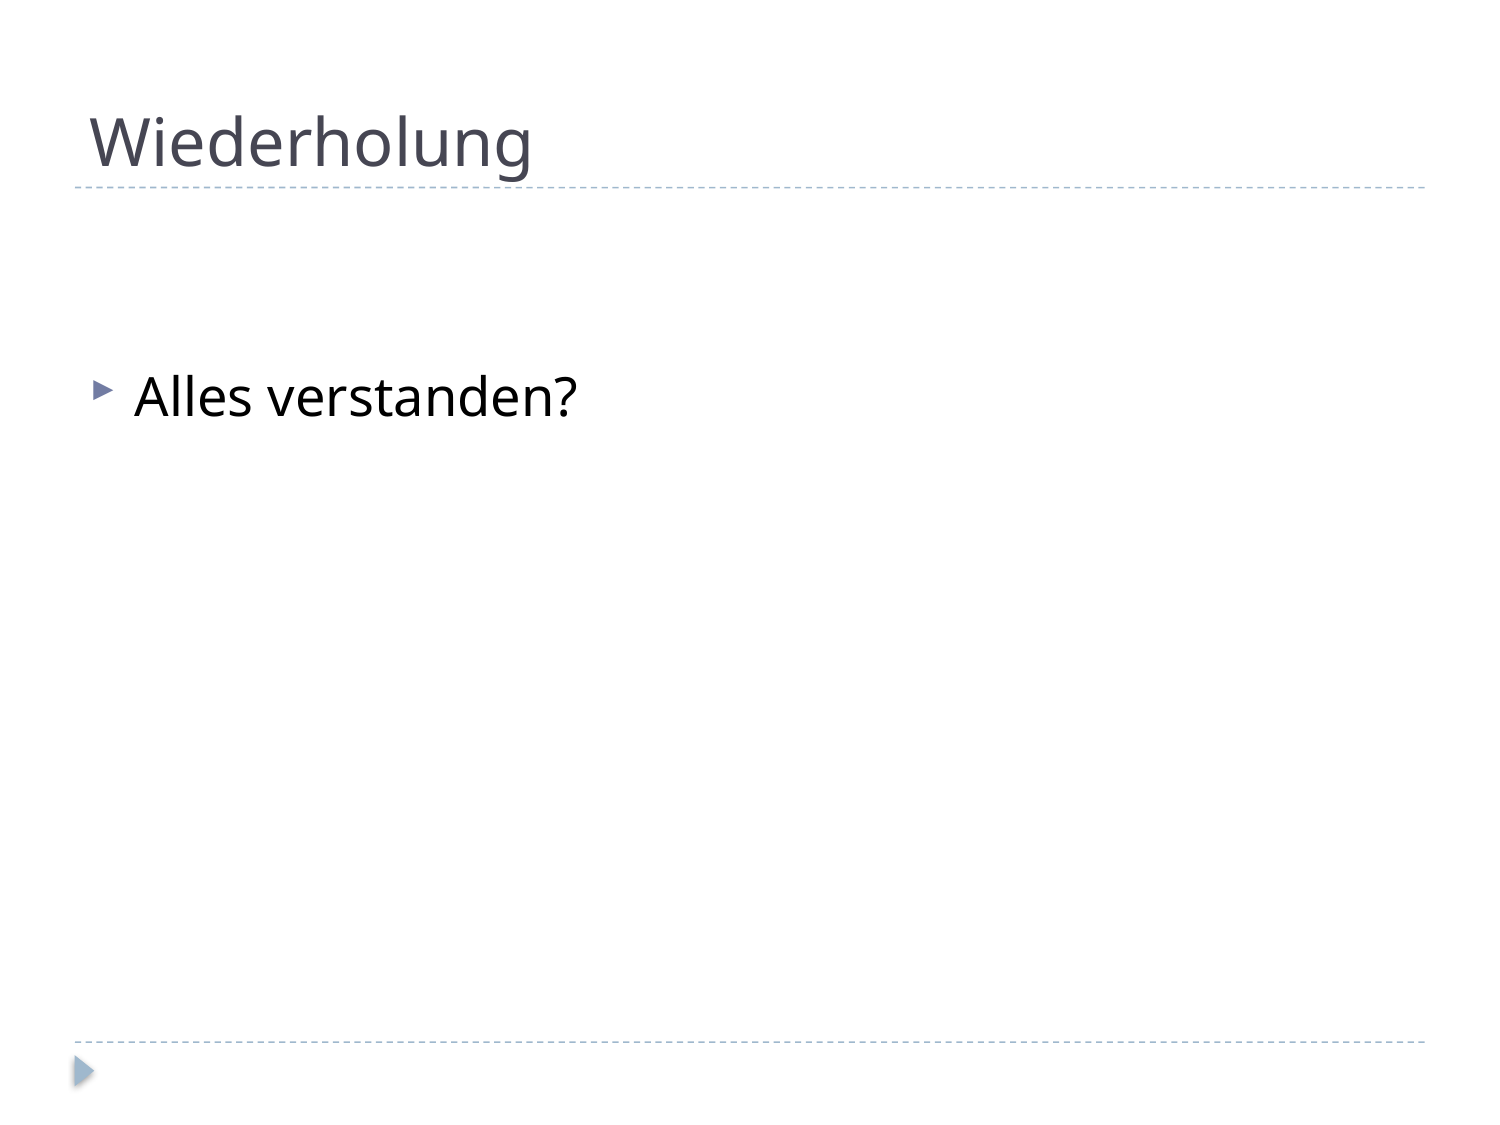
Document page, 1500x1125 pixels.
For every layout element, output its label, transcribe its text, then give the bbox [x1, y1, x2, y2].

list Alles verstanden? [75, 200, 1425, 1010]
title Wiederholung [75, 24, 1425, 188]
